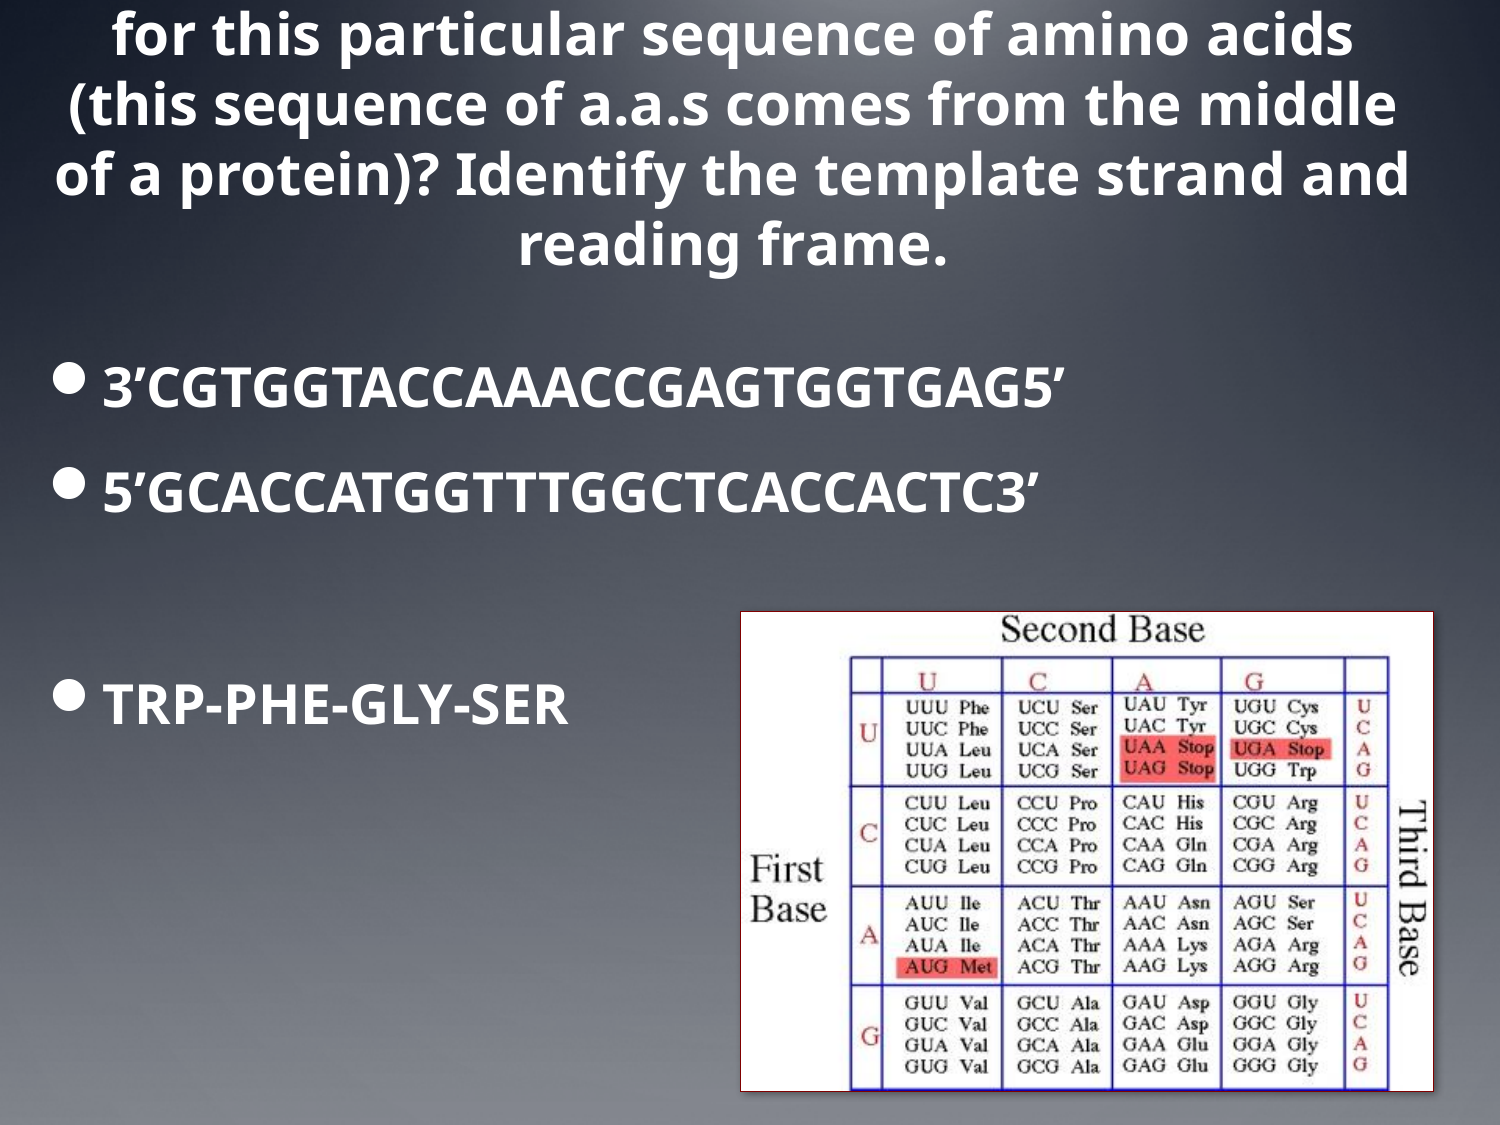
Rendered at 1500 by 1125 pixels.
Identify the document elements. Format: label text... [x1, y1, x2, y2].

list 3’CGTGGTACCAAACCGAGTGGTGAG5’ 5’GCACCATGGTTTGGCTCACCACTC3’ TRP-PHE-GLY-SER [33, 344, 1309, 745]
title Group work: Which nucleotides are responsible for this particular sequence of amino acids (this sequence of a.a.s comes from the middle of a protein)? Identify the template strand and reading frame. [33, 174, 1434, 425]
picture [738, 609, 1436, 1093]
